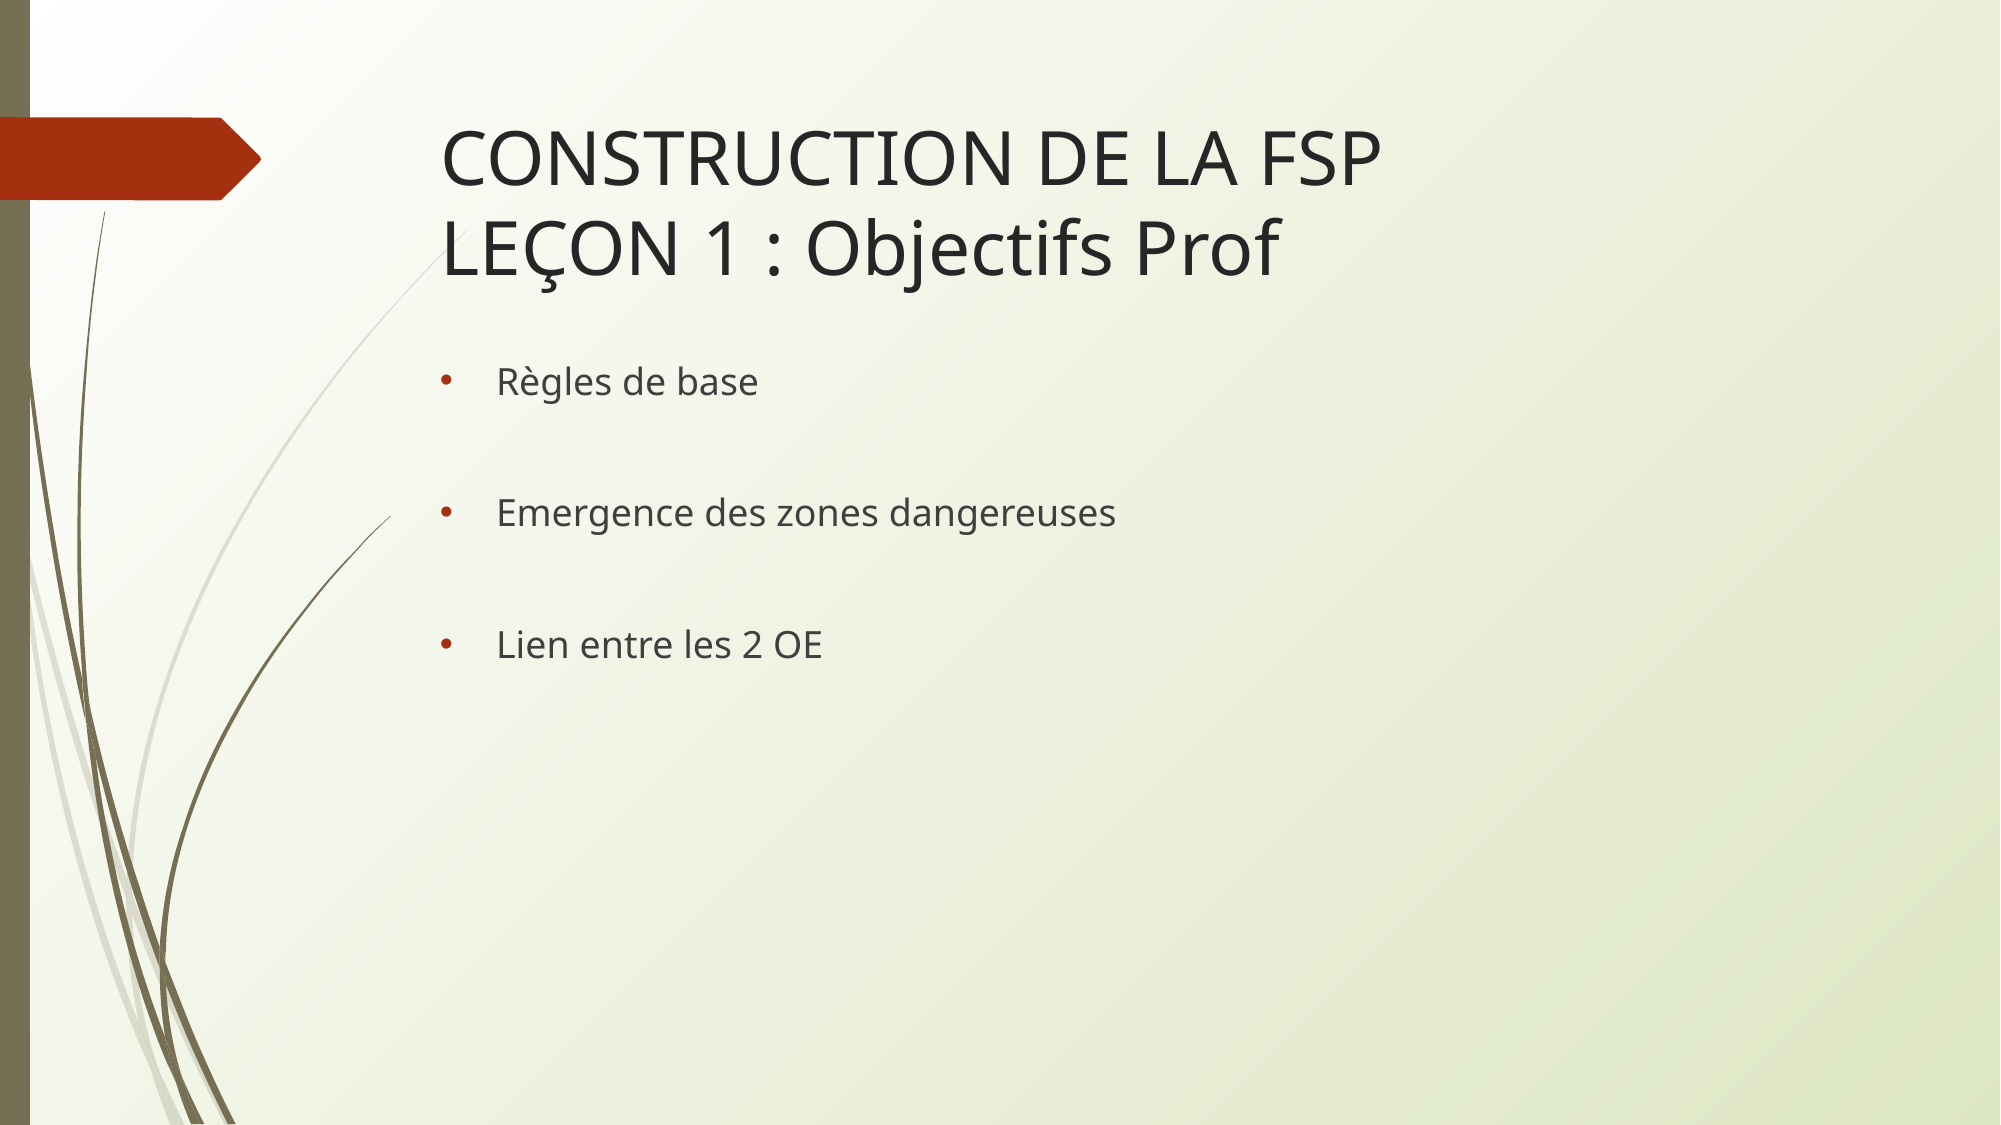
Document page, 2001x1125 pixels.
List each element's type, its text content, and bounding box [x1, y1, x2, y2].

title CONSTRUCTION DE LA FSP LEÇON 1 : Objectifs Prof [425, 102, 1888, 313]
list Règles de base Emergence des zones dangereuses Lien entre les 2 OE [424, 350, 1888, 1000]
